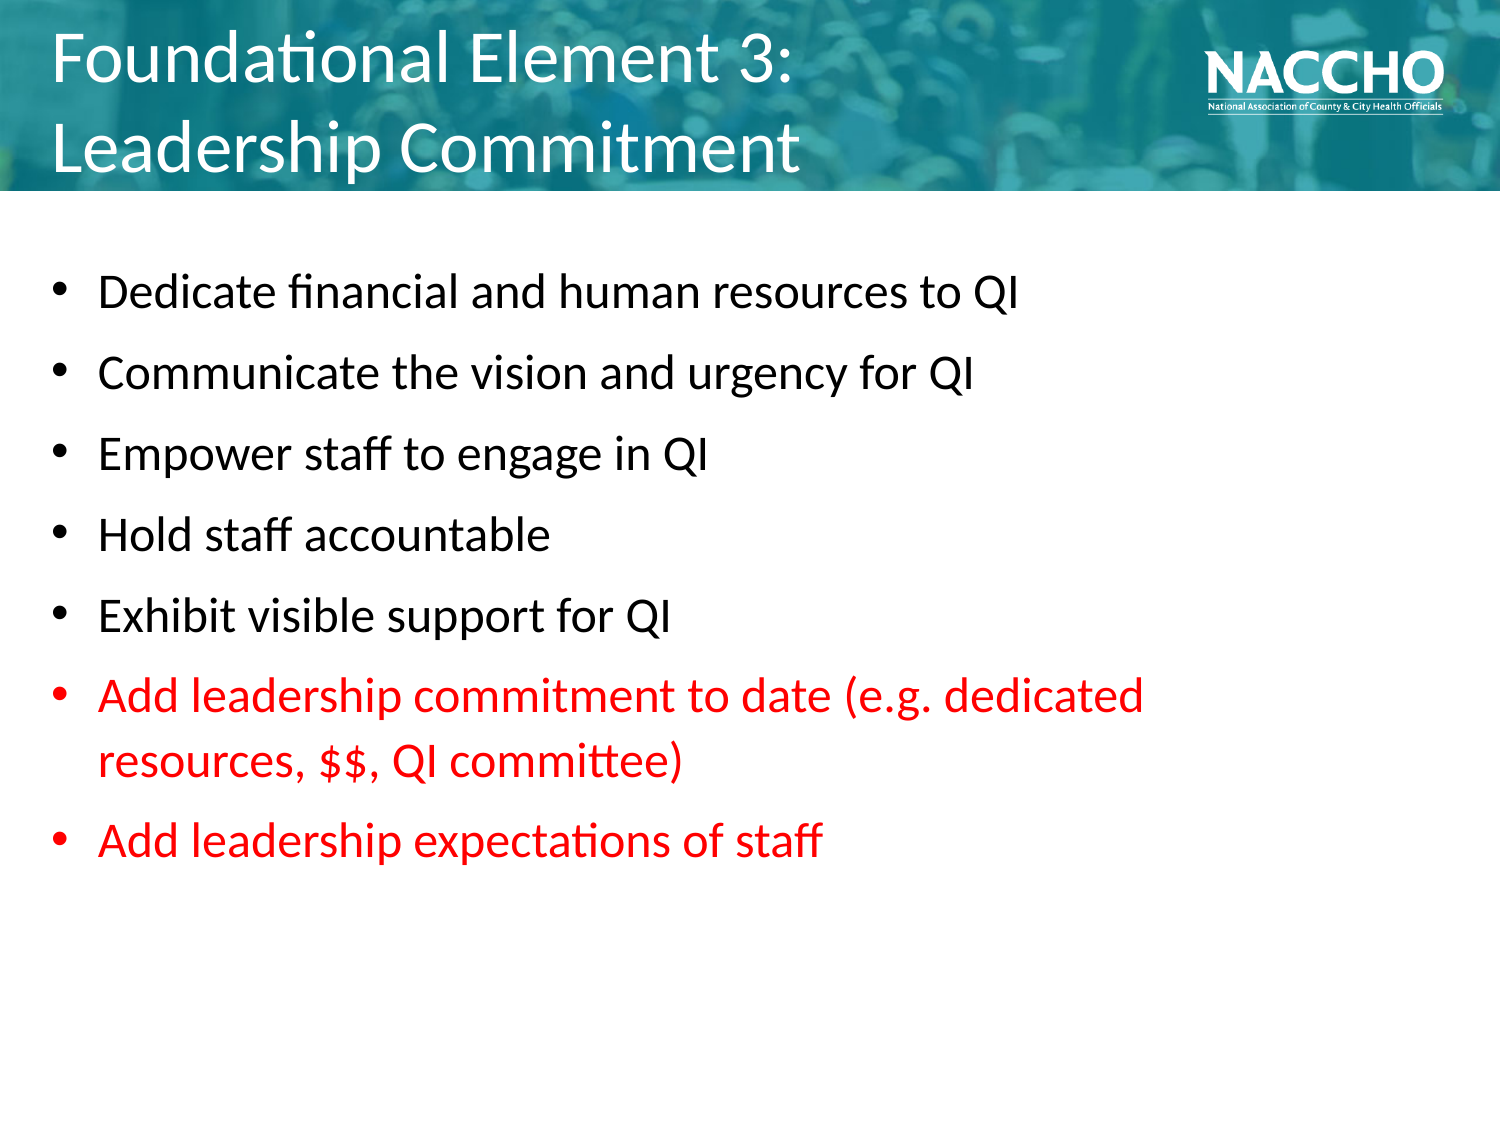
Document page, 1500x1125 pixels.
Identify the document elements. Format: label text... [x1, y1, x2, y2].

text_box Dedicate financial and human resources to QI Communicate the vision and urgency for QI Empower staff to engage in QI Hold staff accountable Exhibit visible support for QI Add leadership commitment to date (e.g. dedicated resources, $$, QI committee) Add leadership expectations of staff [36, 247, 1380, 1125]
picture [0, 0, 1500, 192]
